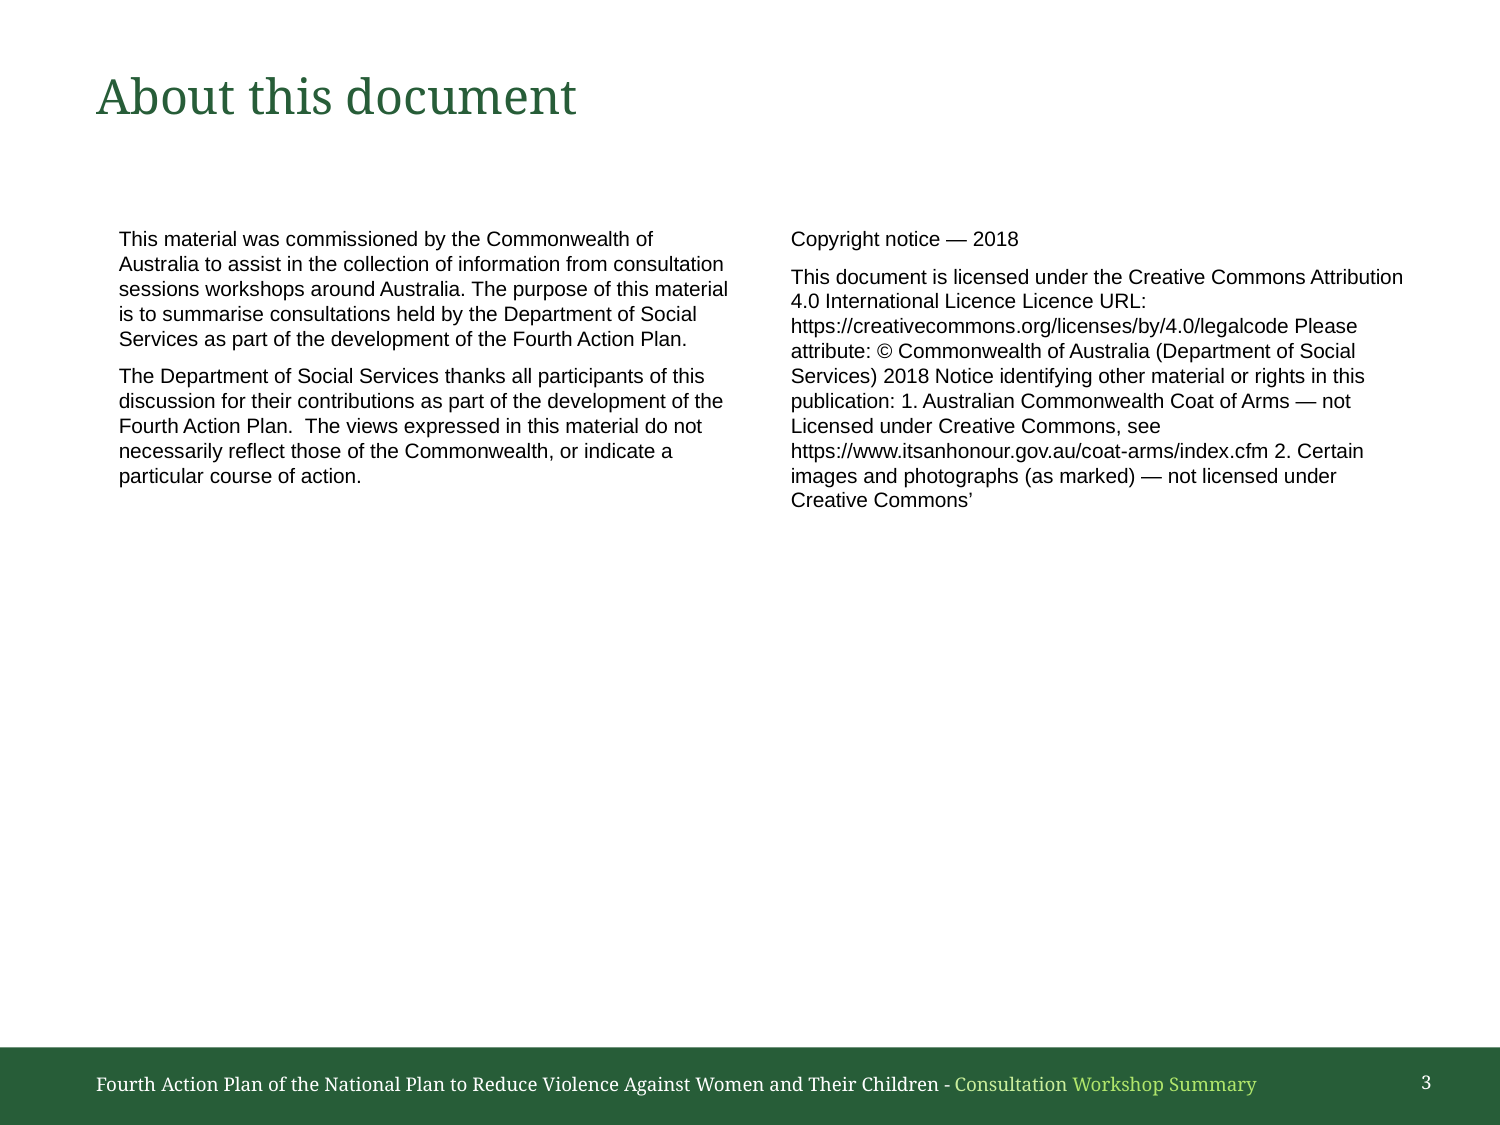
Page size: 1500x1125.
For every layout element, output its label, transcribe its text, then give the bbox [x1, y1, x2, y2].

title About this document [95, 76, 1405, 133]
slide_number 3 [1410, 1072, 1432, 1095]
text_box Fourth Action Plan of the National Plan to Reduce Violence Against Women and Their Children - Consultation Workshop Summary [96, 1072, 1282, 1095]
list This material was commissioned by the Commonwealth of Australia to assist in the collection of information from consultation sessions workshops around Australia. The purpose of this material is to summarise consultations held by the Department of Social Services as part of the development of the Fourth Action Plan. The Department of Social Services thanks all participants of this discussion for their contributions as part of the development of the Fourth Action Plan. The views expressed in this material do not necessarily reflect those of the Commonwealth, or indicate a particular course of action. Copyright notice — 2018 This document is licensed under the Creative Commons Attribution 4.0 International Licence Licence URL: https://creativecommons.org/licenses/by/4.0/legalcode Please attribute: © Commonwealth of Australia (Department of Social Services) 2018 Notice identifying other material or rights in this publication: 1. Australian Commonwealth Coat of Arms — not Licensed under Creative Commons, see https://www.itsanhonour.gov.au/coat-arms/index.cfm 2. Certain images and photographs (as marked) — not licensed under Creative Commons’ [118, 225, 1405, 771]
